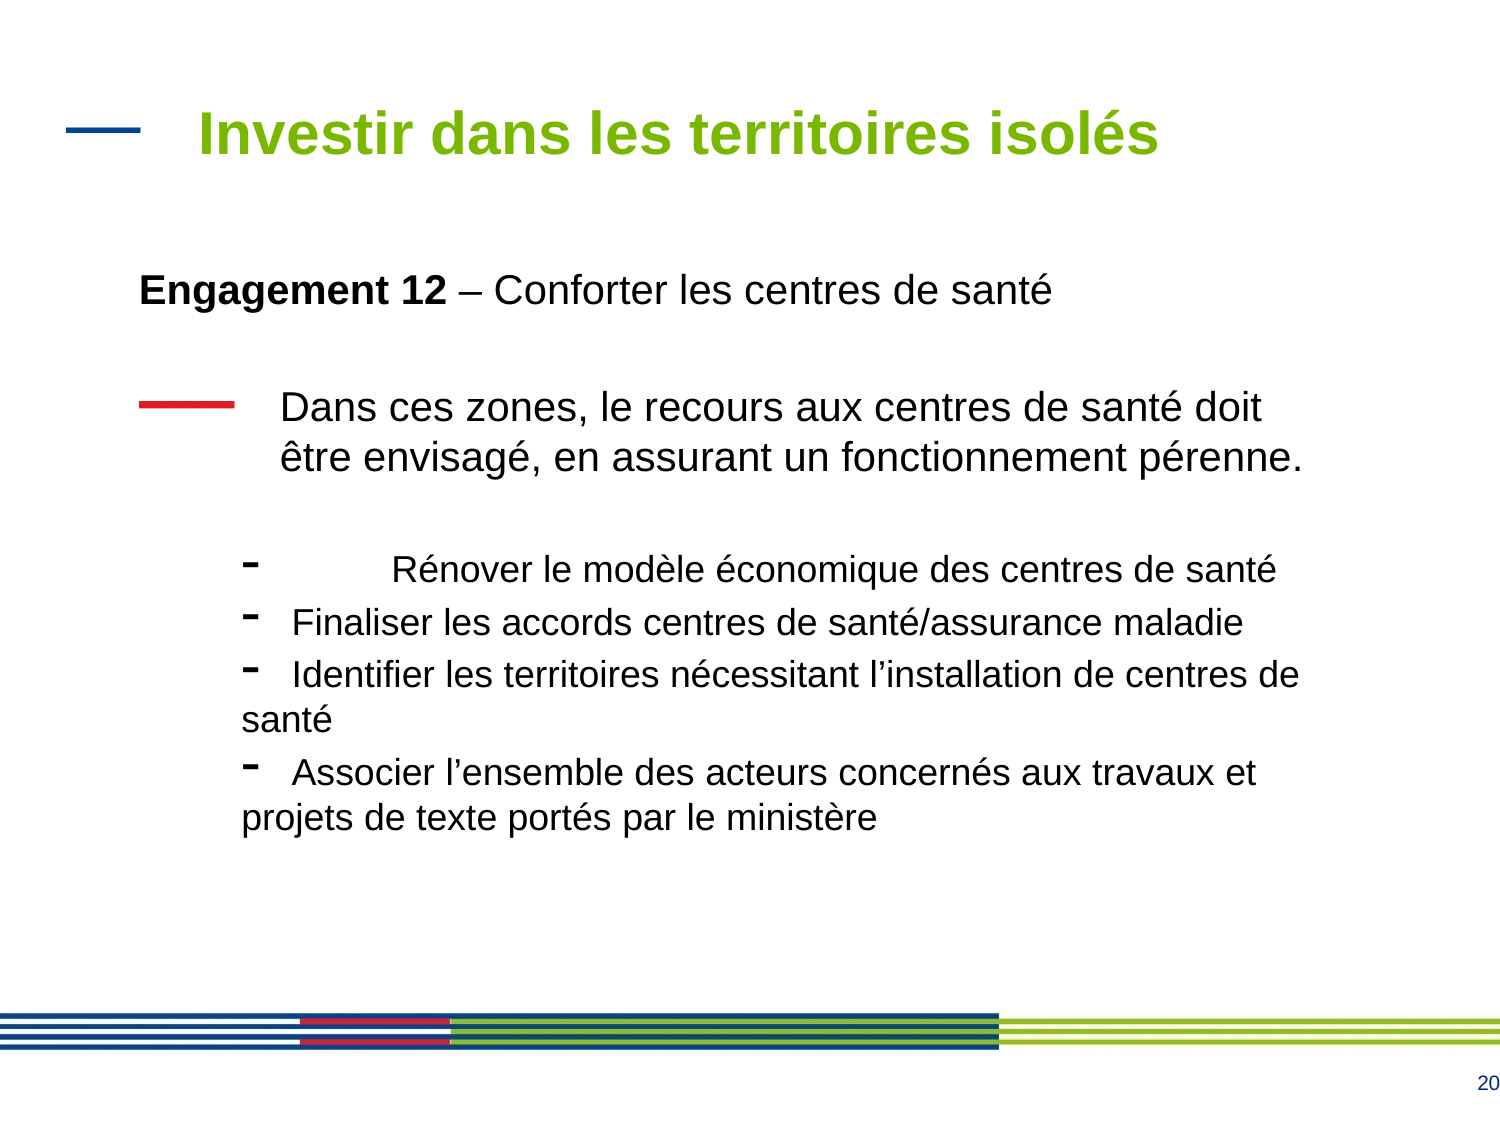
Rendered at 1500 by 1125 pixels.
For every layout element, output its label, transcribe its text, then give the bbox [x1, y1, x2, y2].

picture [138, 396, 234, 413]
list Engagement 12 – Conforter les centres de santé Dans ces zones, le recours aux centres de santé doit être envisagé, en assurant un fonctionnement pérenne. Rénover le modèle économique des centres de santé Finaliser les accords centres de santé/assurance maladie Identifier les territoires nécessitant l’installation de centres de santé Associer l’ensemble des acteurs concernés aux travaux et projets de texte portés par le ministère [123, 255, 1330, 906]
title Investir dans les territoires isolés [49, 35, 1388, 224]
picture [65, 123, 141, 137]
picture [0, 999, 1500, 1063]
